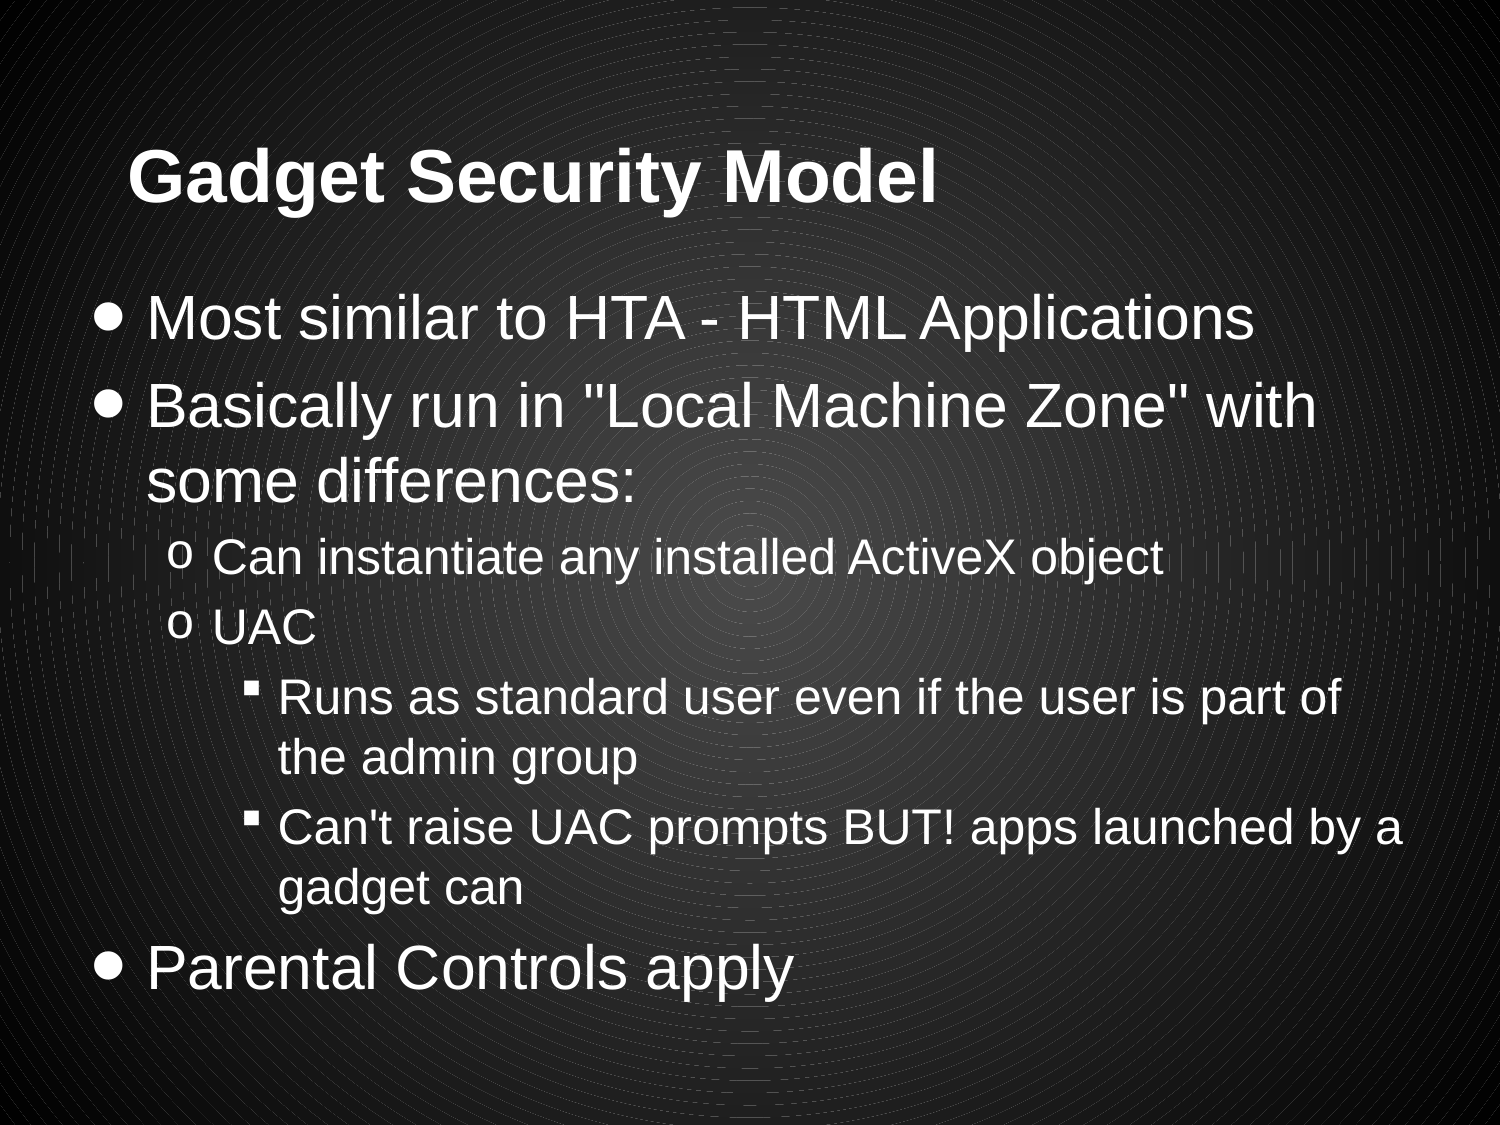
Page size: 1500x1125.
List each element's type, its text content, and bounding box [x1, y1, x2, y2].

title Gadget Security Model [75, 45, 1425, 233]
list Most similar to HTA - HTML Applications Basically run in "Local Machine Zone" with some differences: Can instantiate any installed ActiveX object UAC Runs as standard user even if the user is part of the admin group Can't raise UAC prompts BUT! apps launched by a gadget can Parental Controls apply [75, 262, 1425, 1078]
